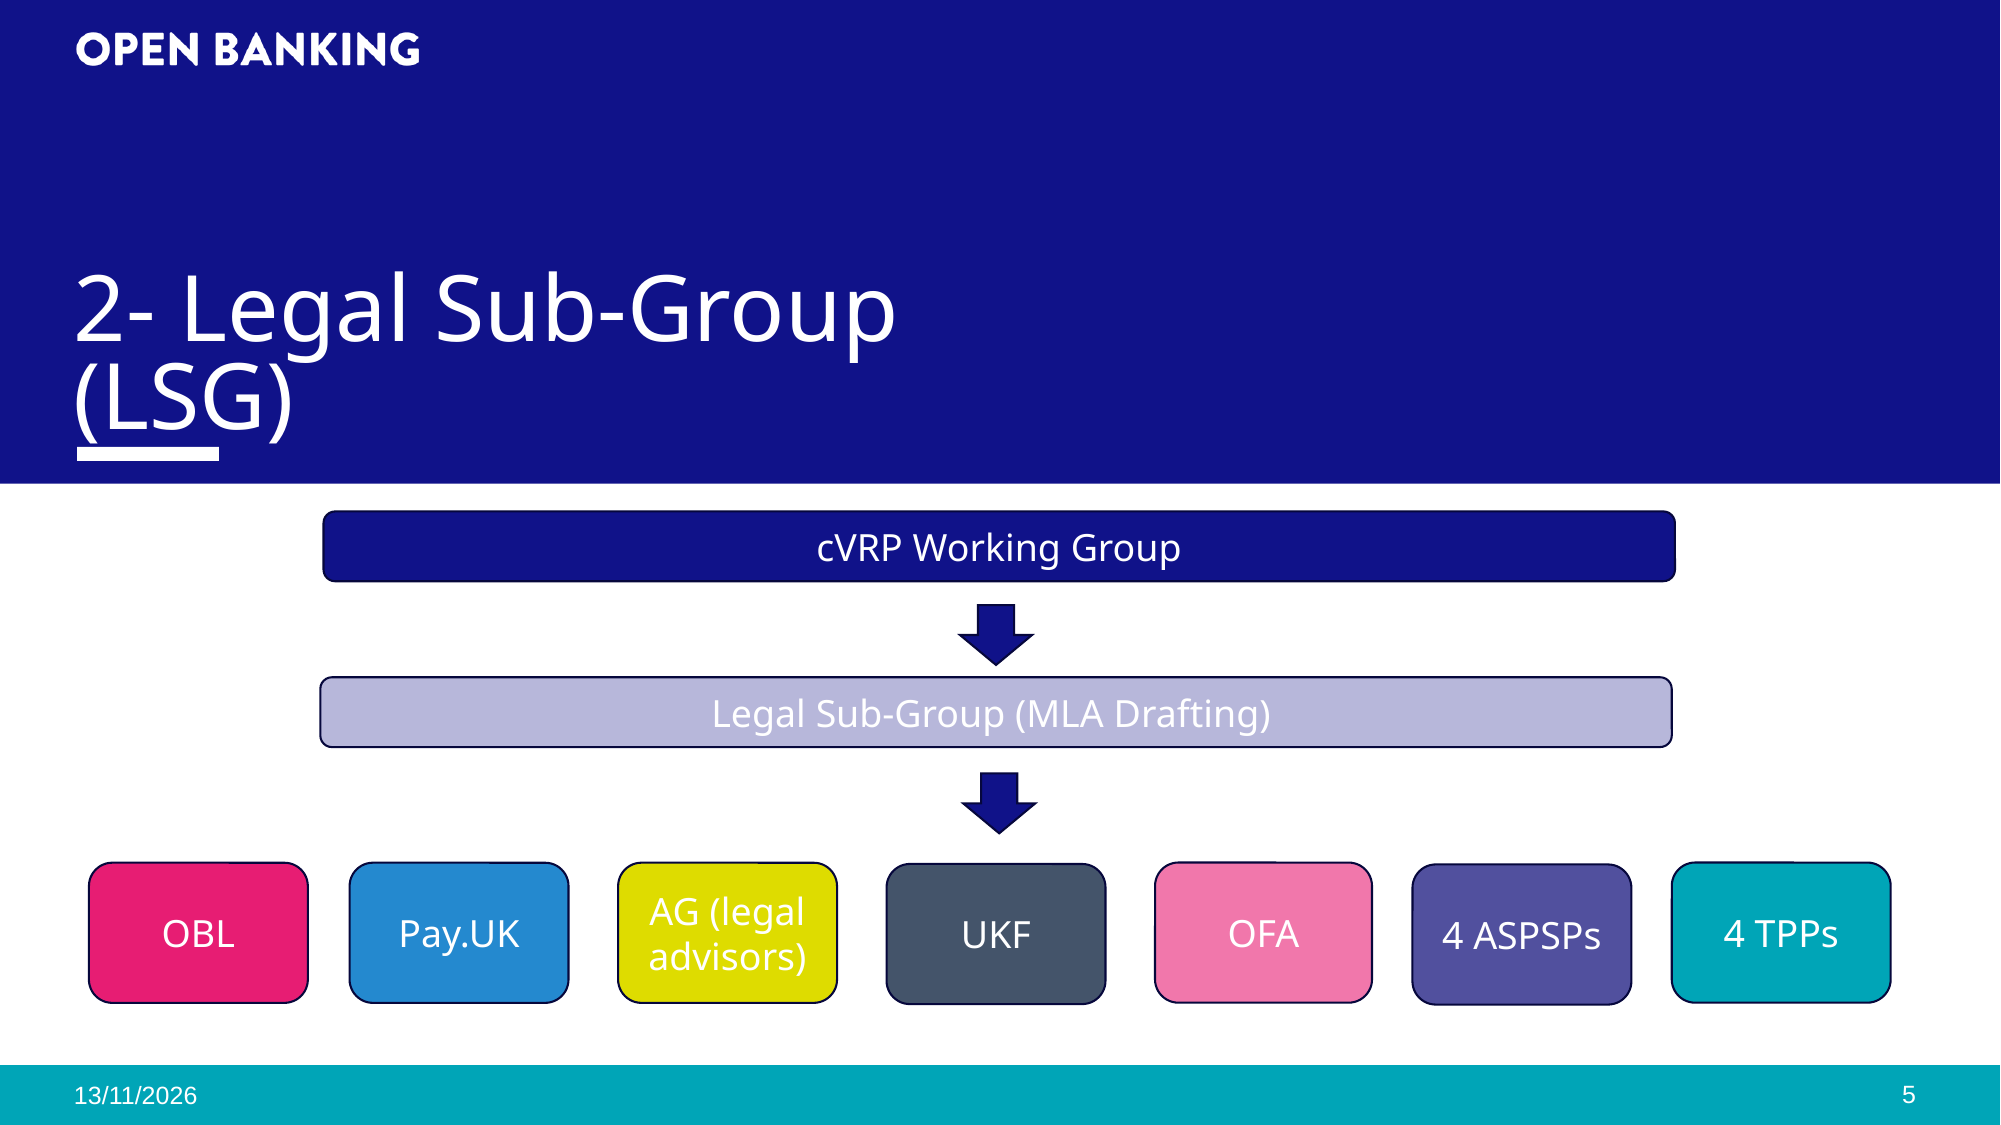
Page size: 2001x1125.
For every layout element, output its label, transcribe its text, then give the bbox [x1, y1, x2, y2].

text_box 4 TPPs [1670, 861, 1892, 1004]
text_box 4 ASPSPs [1411, 863, 1633, 1006]
text_box OFA [1153, 861, 1374, 1004]
text_box Legal Sub-Group (MLA Drafting) [319, 676, 1673, 749]
text_box AG (legal advisors) [617, 861, 839, 1004]
picture [43, 0, 452, 97]
title 2- Legal Sub-Group (LSG) [59, 163, 1000, 455]
footer [662, 1064, 1338, 1124]
slide_number 5 [1412, 1064, 1932, 1124]
text_box Pay.UK [348, 861, 570, 1004]
text_box [957, 604, 1035, 667]
text_box cVRP Working Group [322, 510, 1677, 583]
text_box UKF [885, 862, 1107, 1006]
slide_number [59, 1065, 509, 1125]
text_box [960, 772, 1039, 835]
text_box OBL [87, 861, 309, 1004]
